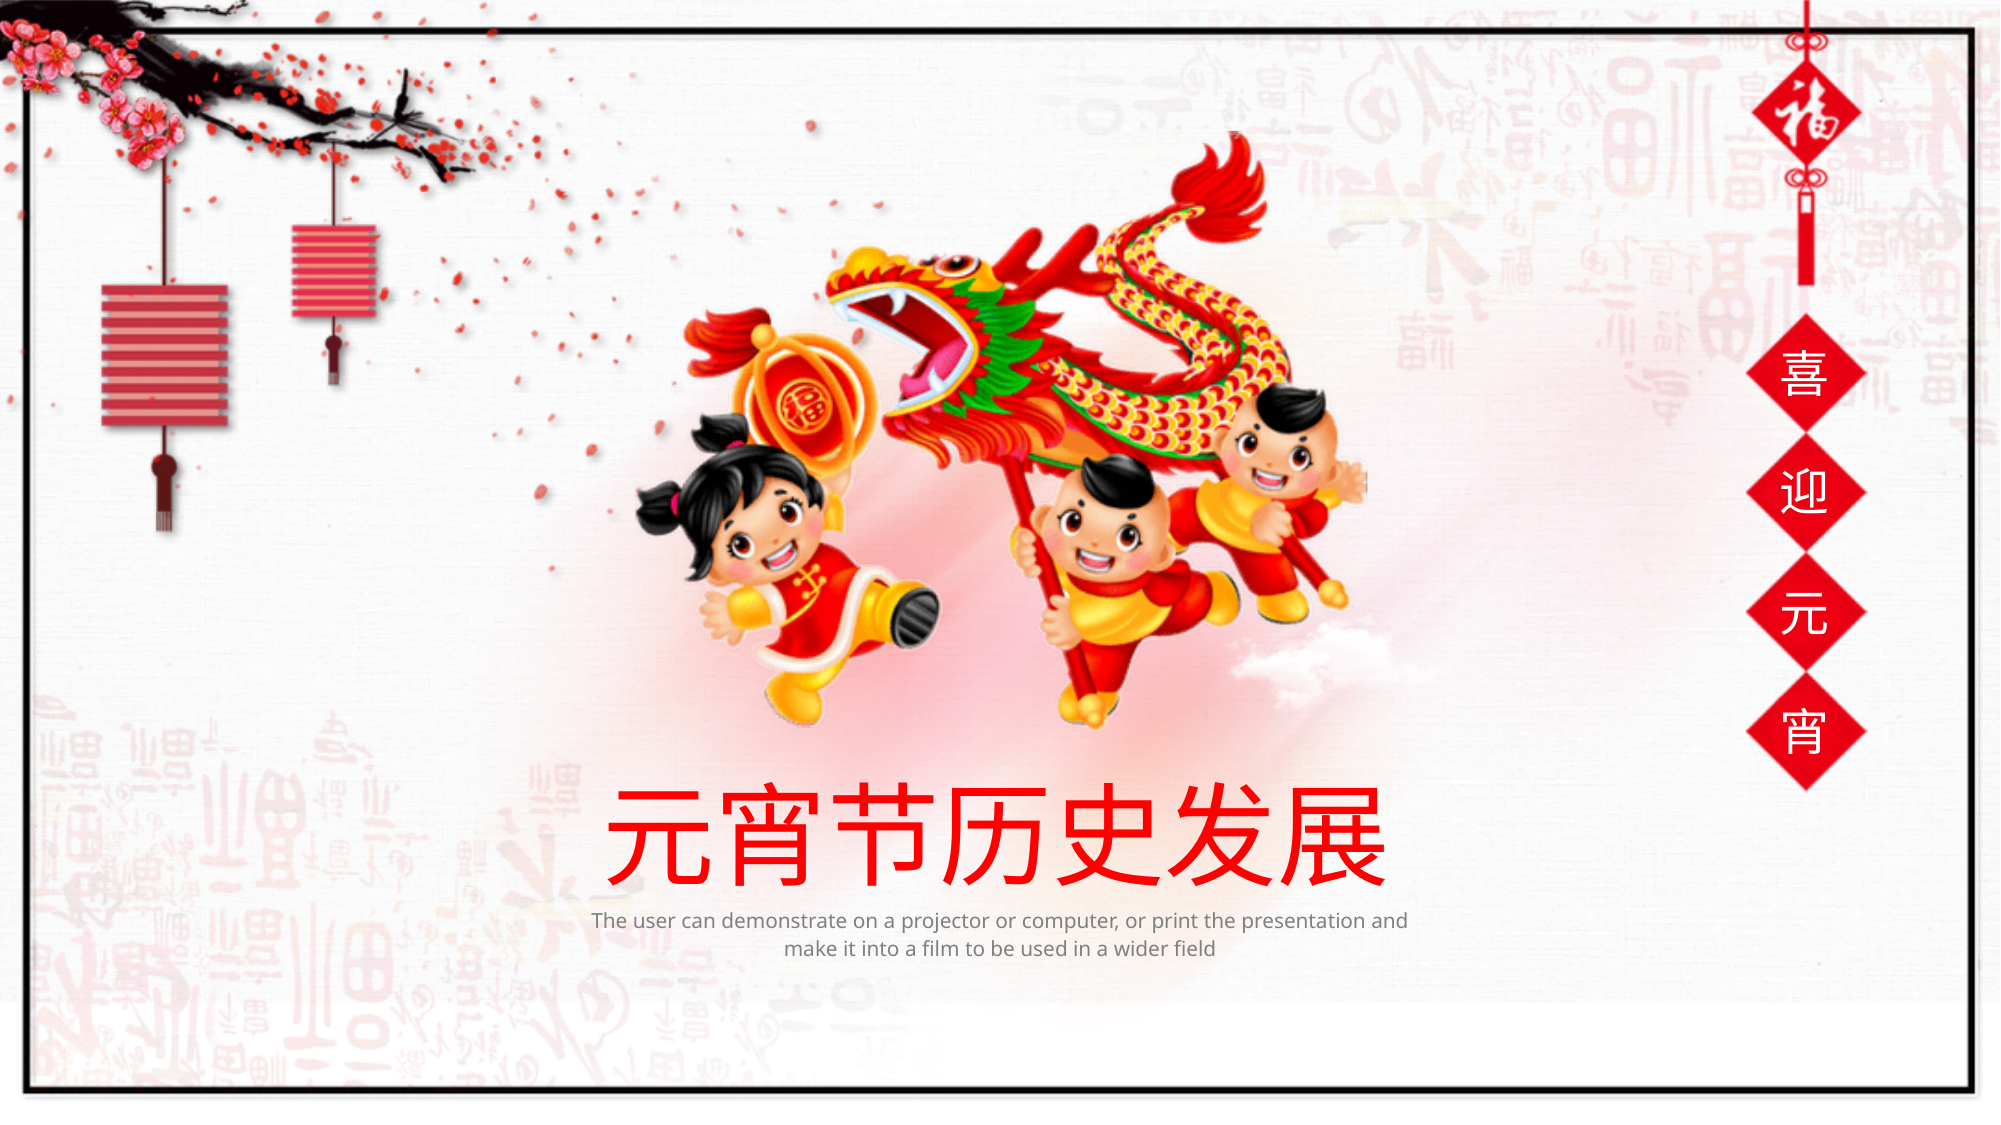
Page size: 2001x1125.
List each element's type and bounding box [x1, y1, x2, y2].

picture [0, 0, 2000, 1125]
text_box [1745, 0, 1868, 793]
